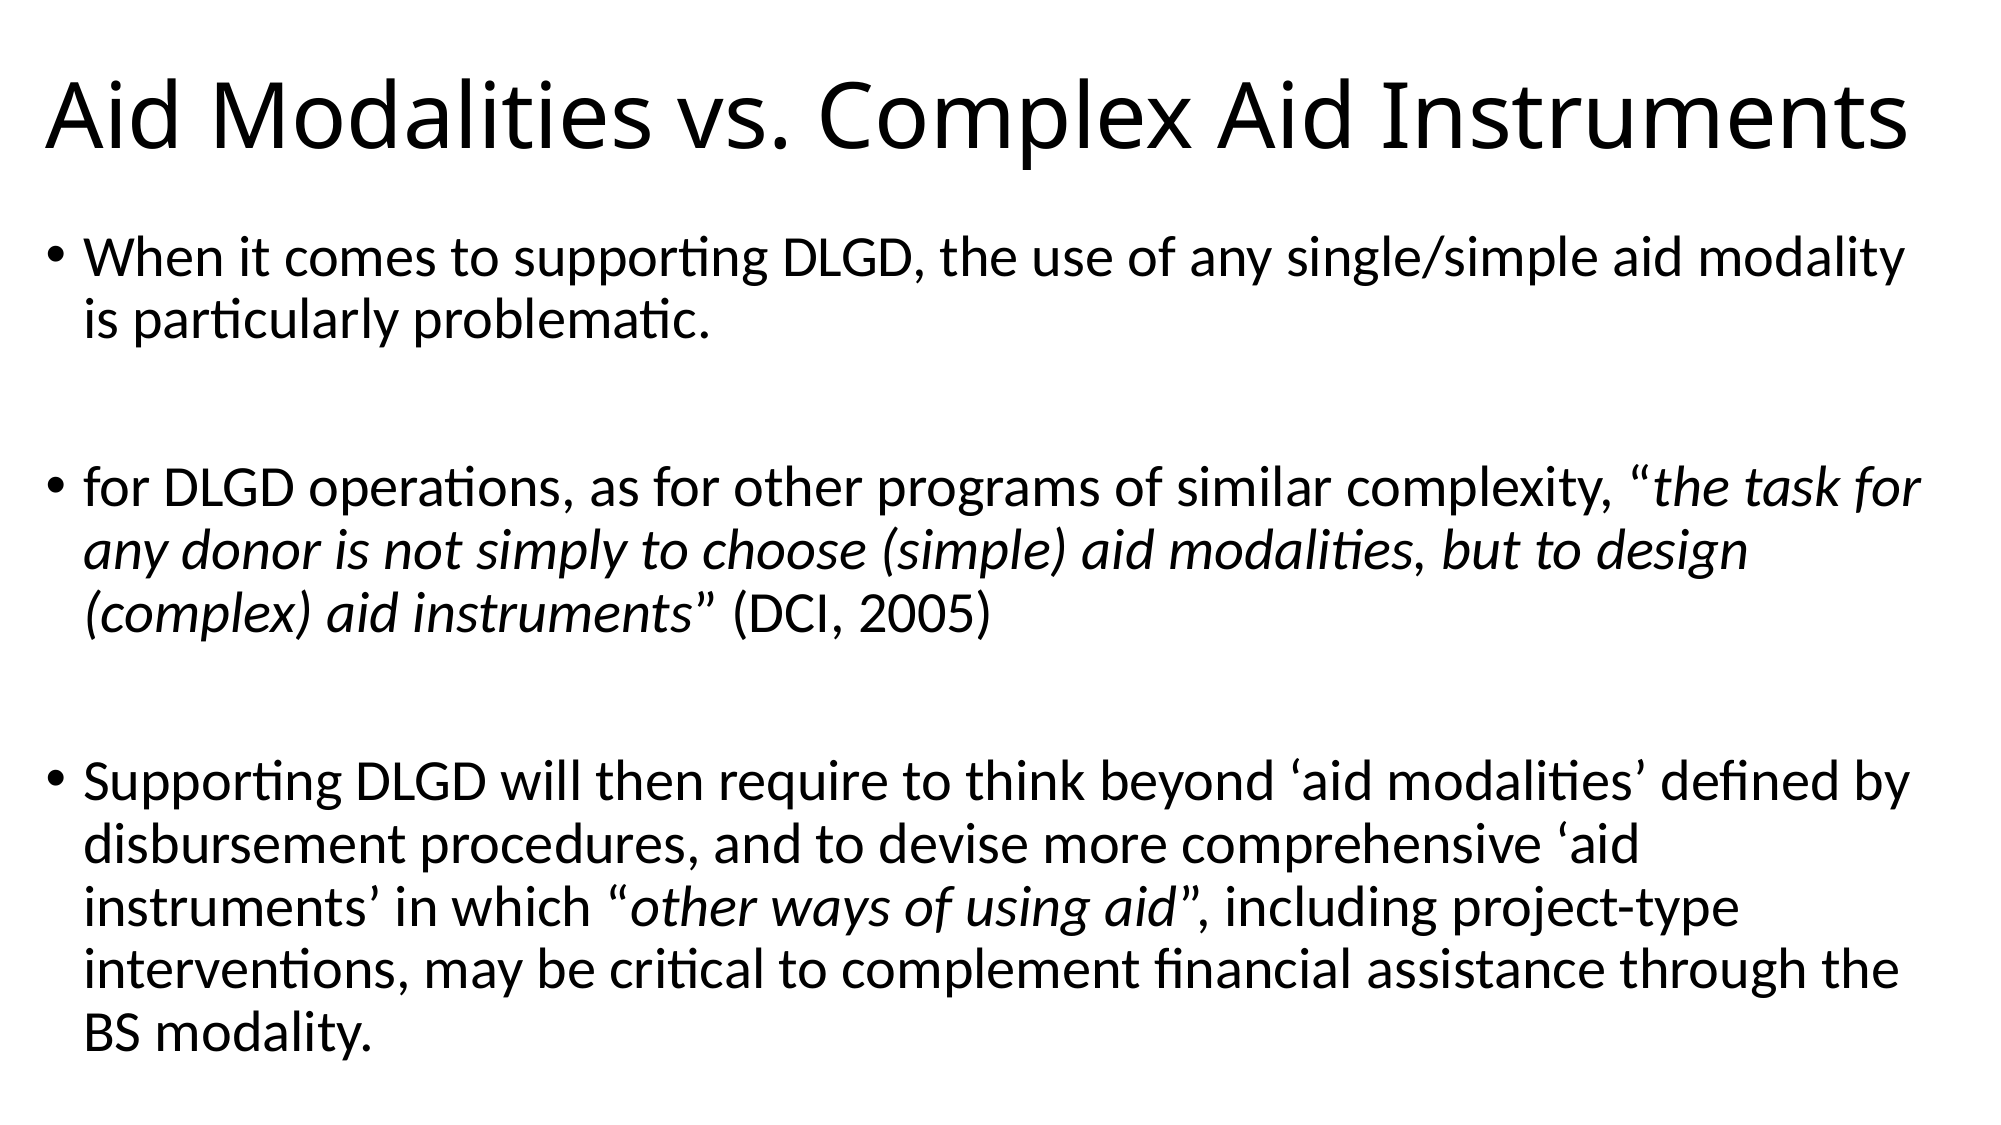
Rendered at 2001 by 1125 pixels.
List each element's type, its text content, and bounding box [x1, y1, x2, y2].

list When it comes to supporting DLGD, the use of any single/simple aid modality is particularly problematic. for DLGD operations, as for other programs of similar complexity, “the task for any donor is not simply to choose (simple) aid modalities, but to design (complex) aid instruments” (DCI, 2005) Supporting DLGD will then require to think beyond ‘aid modalities’ defined by disbursement procedures, and to devise more comprehensive ‘aid instruments’ in which “other ways of using aid”, including project-type interventions, may be critical to complement financial assistance through the BS modality. [30, 218, 1966, 1098]
title Aid Modalities vs. Complex Aid Instruments [30, 59, 1966, 179]
